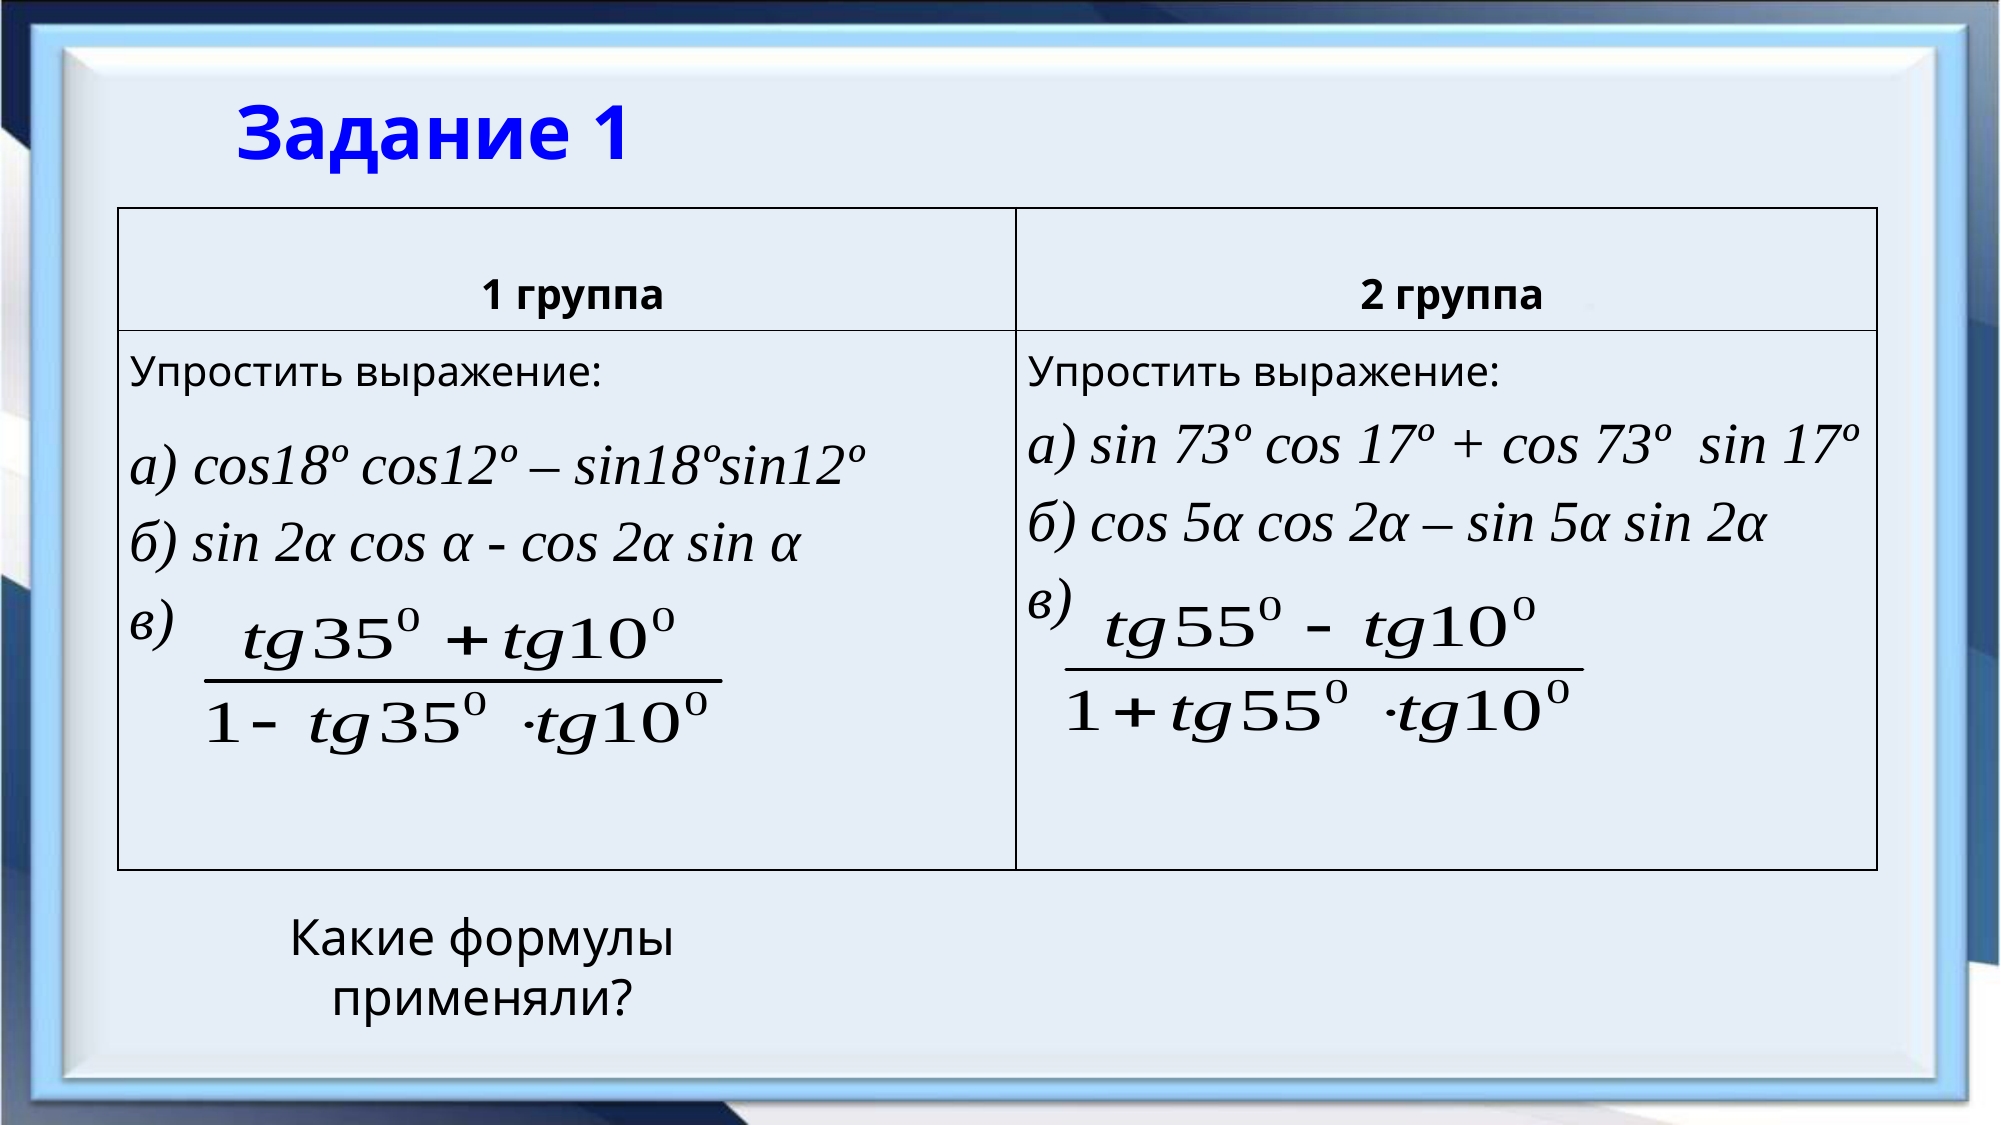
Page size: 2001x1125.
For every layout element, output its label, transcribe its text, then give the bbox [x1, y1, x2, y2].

picture [0, 0, 2001, 1125]
table_cell Упростить выражение: а) cos18º cos12º – sin18ºsin12º б) sin 2α cos α - cos 2α sin α в) [119, 331, 1015, 869]
title Задание 1 [220, 66, 1402, 204]
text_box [1052, 580, 1602, 754]
table_header 1 группа [119, 209, 1015, 330]
table_header 2 группа [1017, 209, 1876, 330]
table_cell Упростить выражение: а) sin 73º cos 17º + cos 73º sin 17º б) сos 5α cos 2α – sin 5α sin 2α в) [1017, 331, 1876, 869]
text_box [191, 591, 742, 766]
text_box Какие формулы применяли? [136, 897, 829, 1033]
